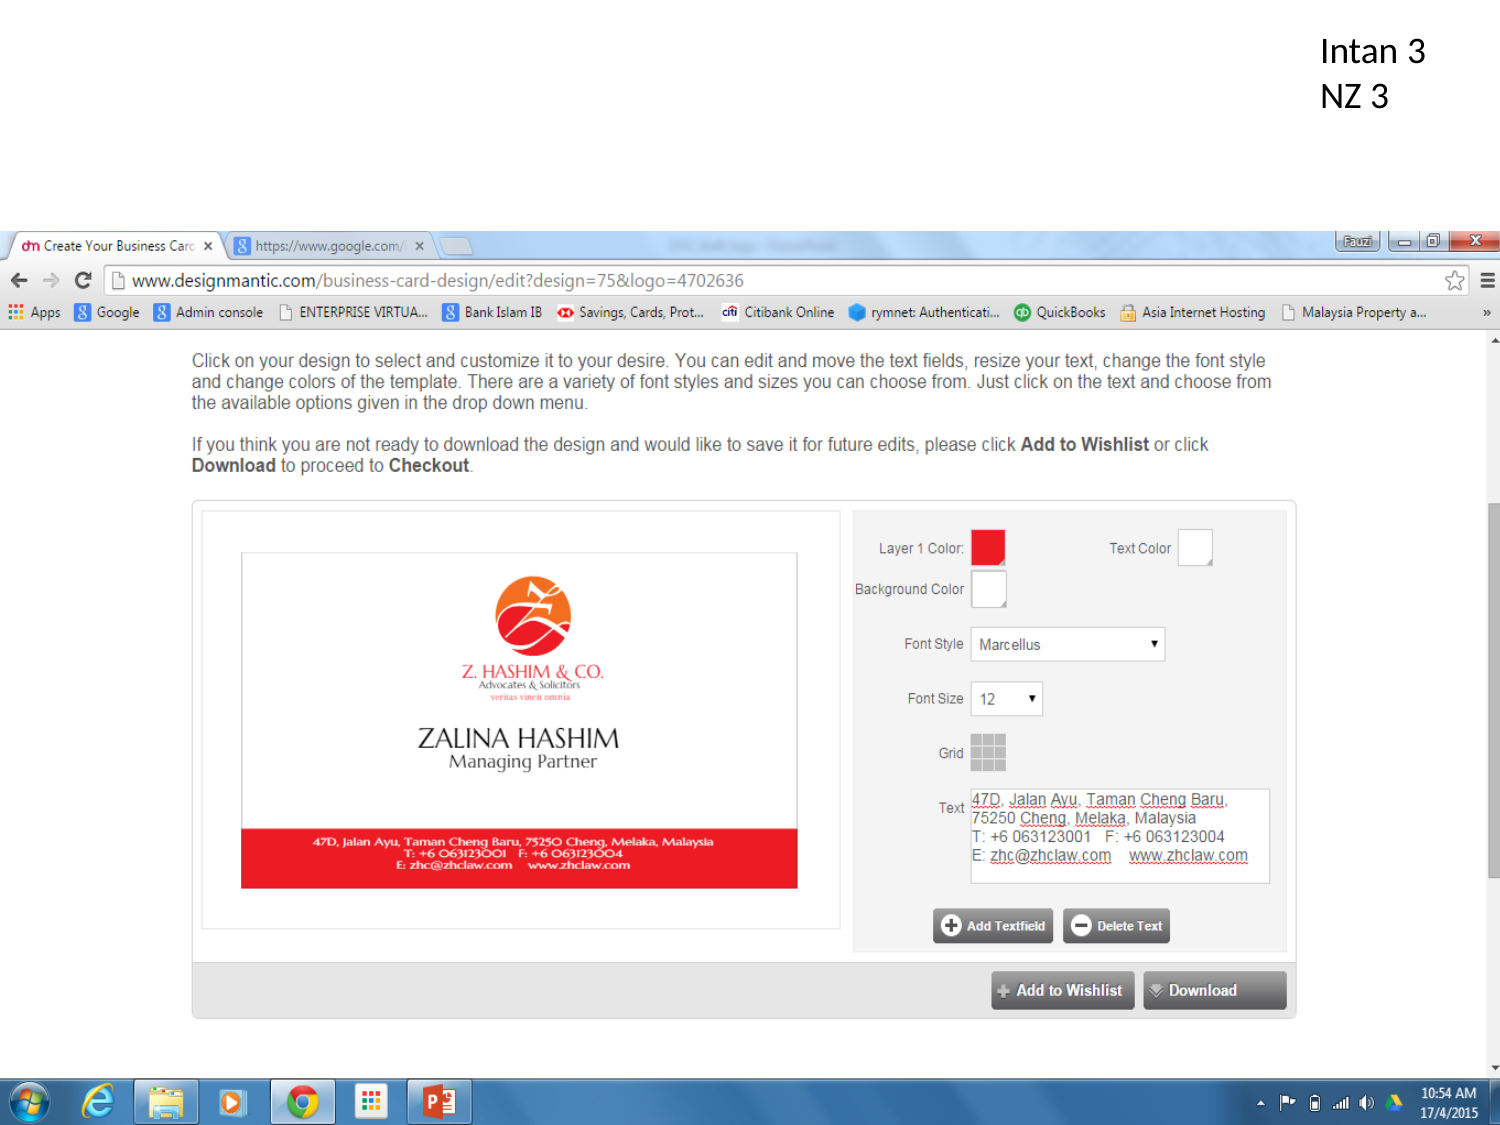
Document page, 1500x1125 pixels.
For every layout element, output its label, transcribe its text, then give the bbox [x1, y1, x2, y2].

text_box Intan 3 NZ 3 [1305, 19, 1486, 124]
picture [0, 231, 1500, 1125]
